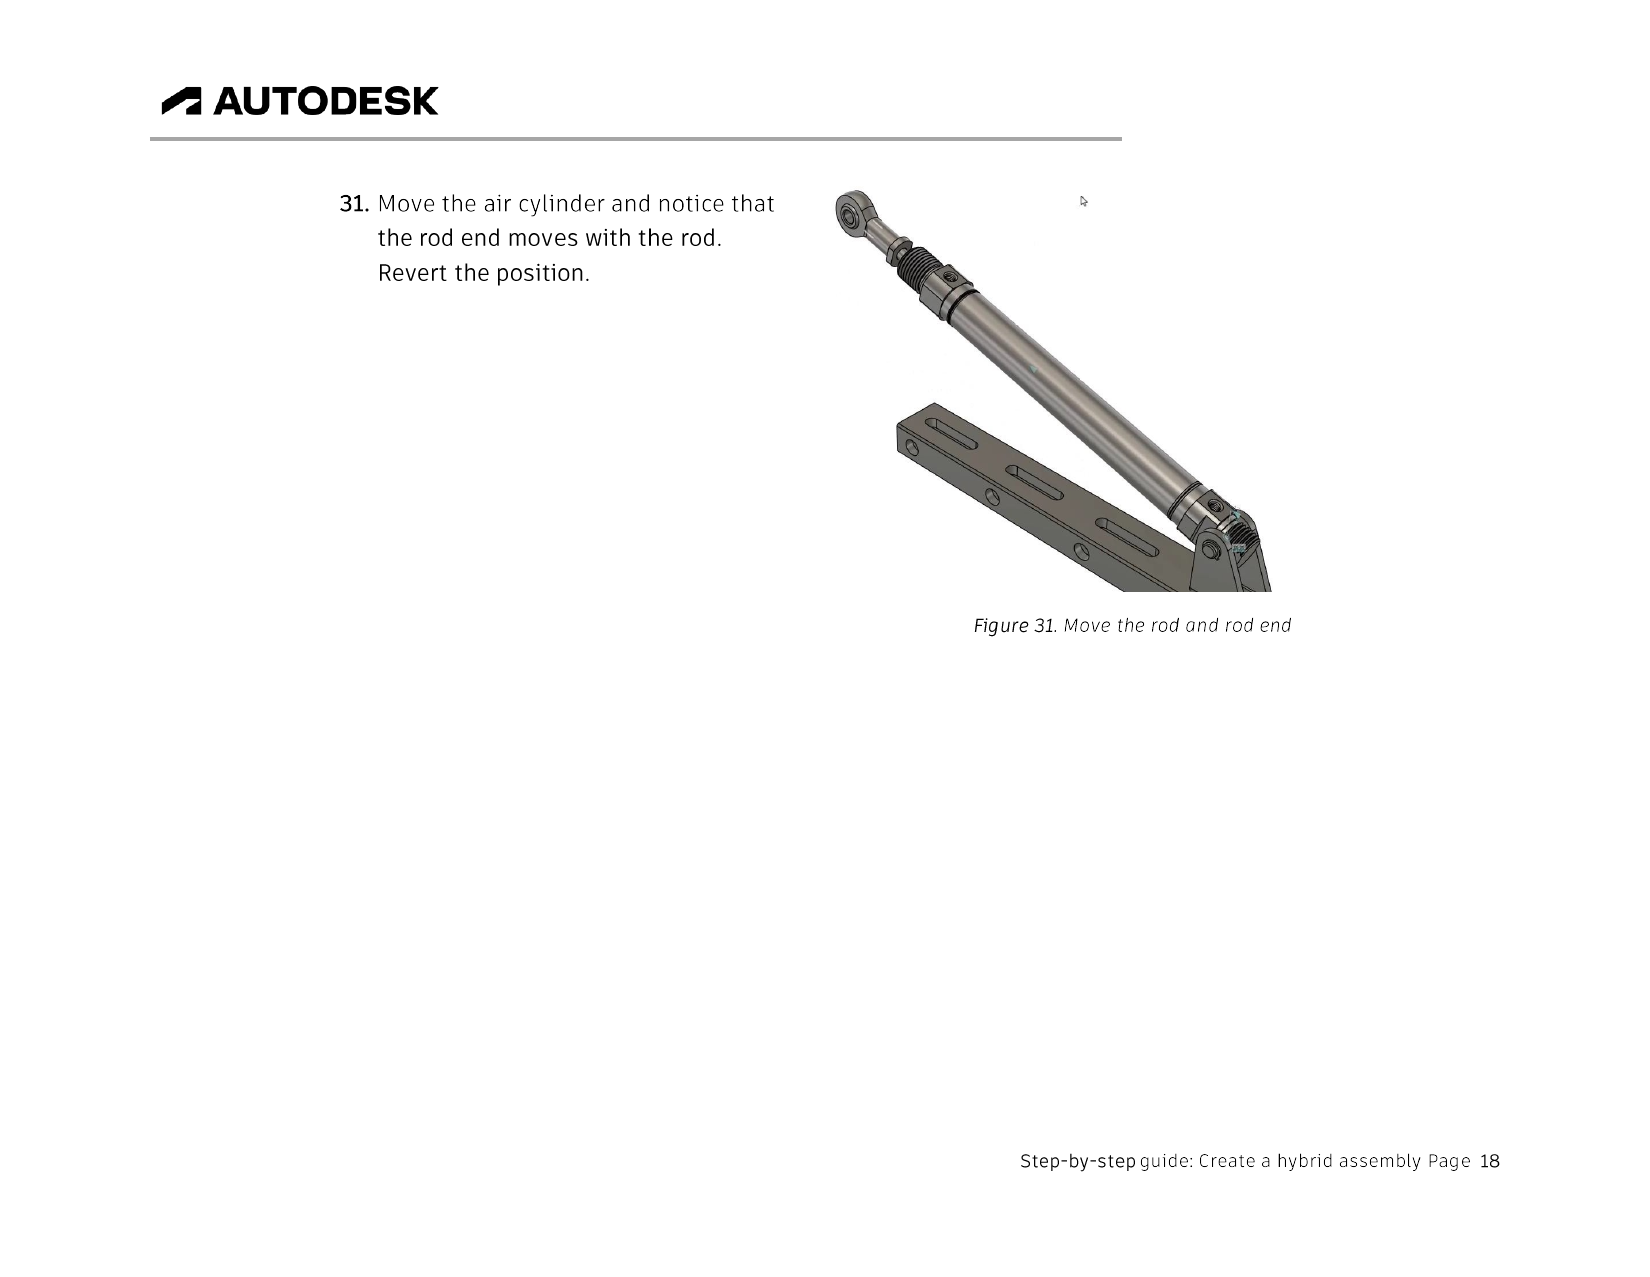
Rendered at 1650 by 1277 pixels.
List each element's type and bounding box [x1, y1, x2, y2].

text_box [1018, 1147, 1511, 1175]
picture [830, 186, 1274, 593]
text_box [973, 612, 1302, 640]
picture [160, 86, 439, 116]
text_box [339, 187, 794, 289]
